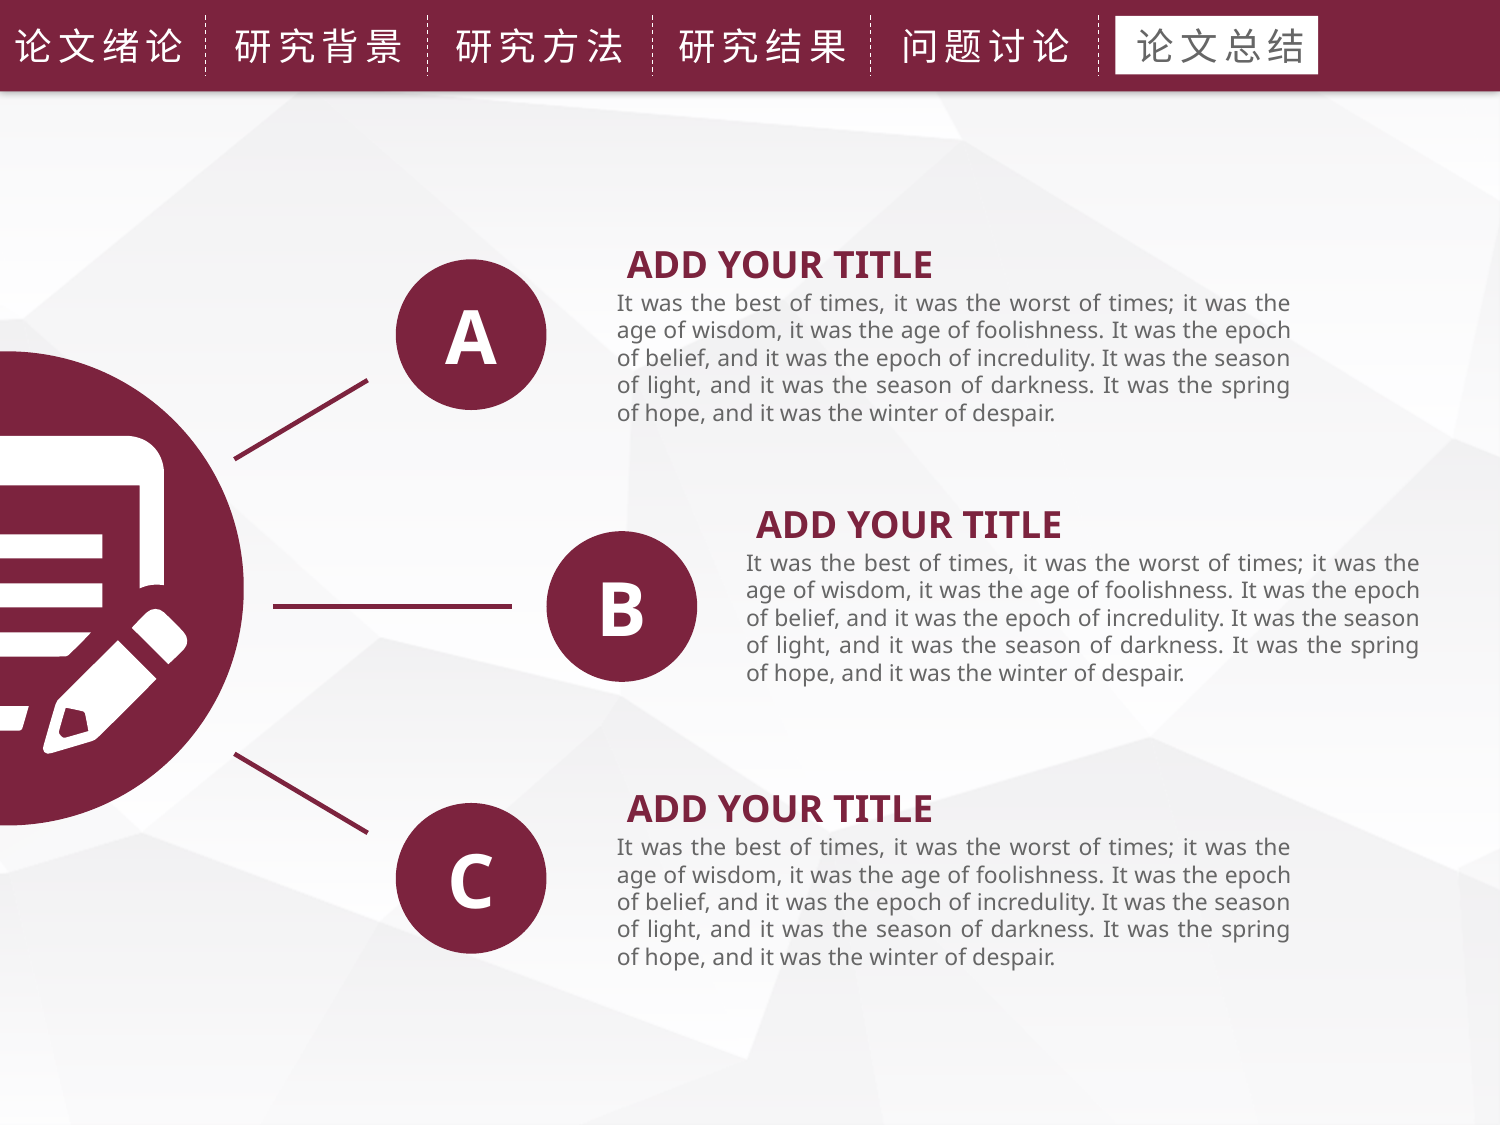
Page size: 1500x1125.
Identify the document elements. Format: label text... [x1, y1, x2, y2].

text_box It was the best of times, it was the worst of times; it was the age of wisdom, it was the age of foolishness. It was the epoch of belief, and it was the epoch of incredulity. It was the season of light, and it was the season of darkness. It was the spring of hope, and it was the winter of despair. [602, 280, 1307, 433]
text_box 问题讨论 [886, 15, 1098, 76]
text_box ADD YOUR TITLE [731, 494, 1088, 554]
text_box ADD YOUR TITLE [602, 778, 959, 838]
text_box A [394, 258, 548, 412]
text_box B [545, 530, 699, 683]
text_box 研究结果 [871, 15, 876, 76]
text_box It was the best of times, it was the worst of times; it was the age of wisdom, it was the age of foolishness. It was the epoch of belief, and it was the epoch of incredulity. It was the season of light, and it was the season of darkness. It was the spring of hope, and it was the winter of despair. [731, 541, 1436, 694]
text_box 研究方法 [440, 15, 652, 76]
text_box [234, 753, 368, 833]
picture [0, 92, 1500, 1125]
text_box [0, 0, 1500, 92]
text_box C [394, 801, 548, 955]
text_box 论文总结 [1110, 15, 1332, 76]
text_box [244, 380, 368, 460]
text_box ADD YOUR TITLE [602, 233, 959, 294]
text_box 研究背景 [214, 15, 423, 76]
text_box 论文绪论 [0, 15, 211, 76]
text_box 研究结果 [663, 15, 870, 76]
text_box It was the best of times, it was the worst of times; it was the age of wisdom, it was the age of foolishness. It was the epoch of belief, and it was the epoch of incredulity. It was the season of light, and it was the season of darkness. It was the spring of hope, and it was the winter of despair. [602, 825, 1307, 978]
